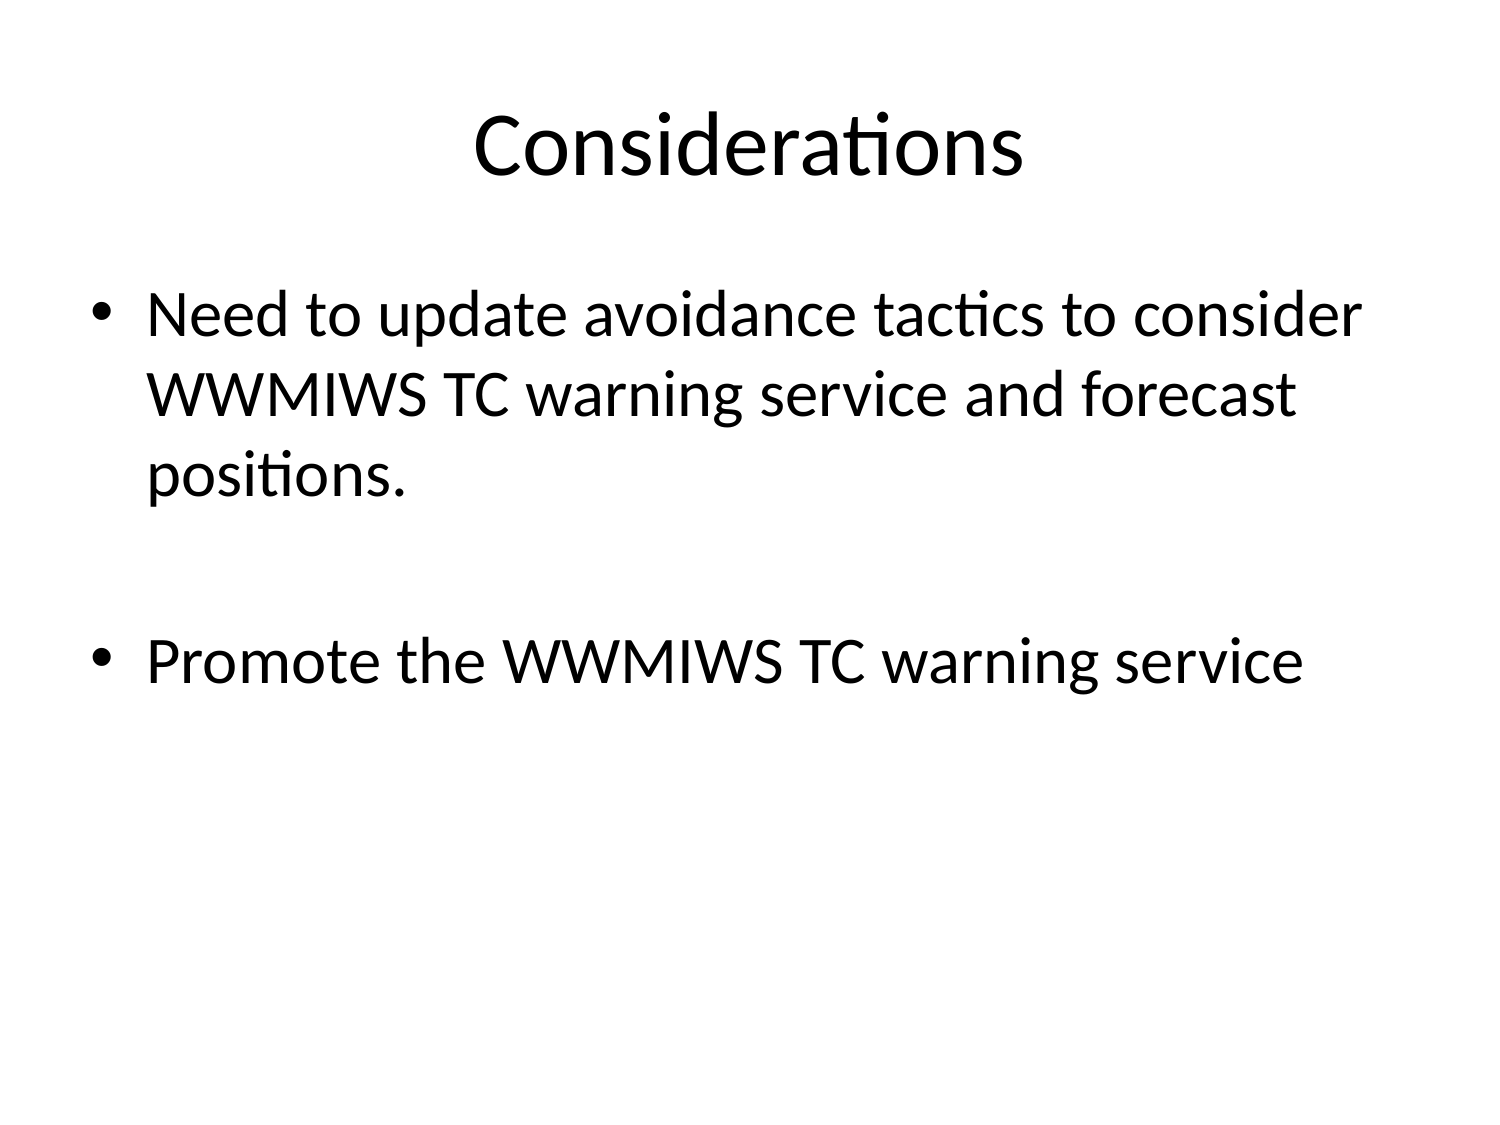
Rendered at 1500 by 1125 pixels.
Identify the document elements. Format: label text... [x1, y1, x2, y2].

list Need to update avoidance tactics to consider WWMIWS TC warning service and forecast positions. Promote the WWMIWS TC warning service [75, 262, 1425, 1005]
title Considerations [75, 45, 1425, 233]
